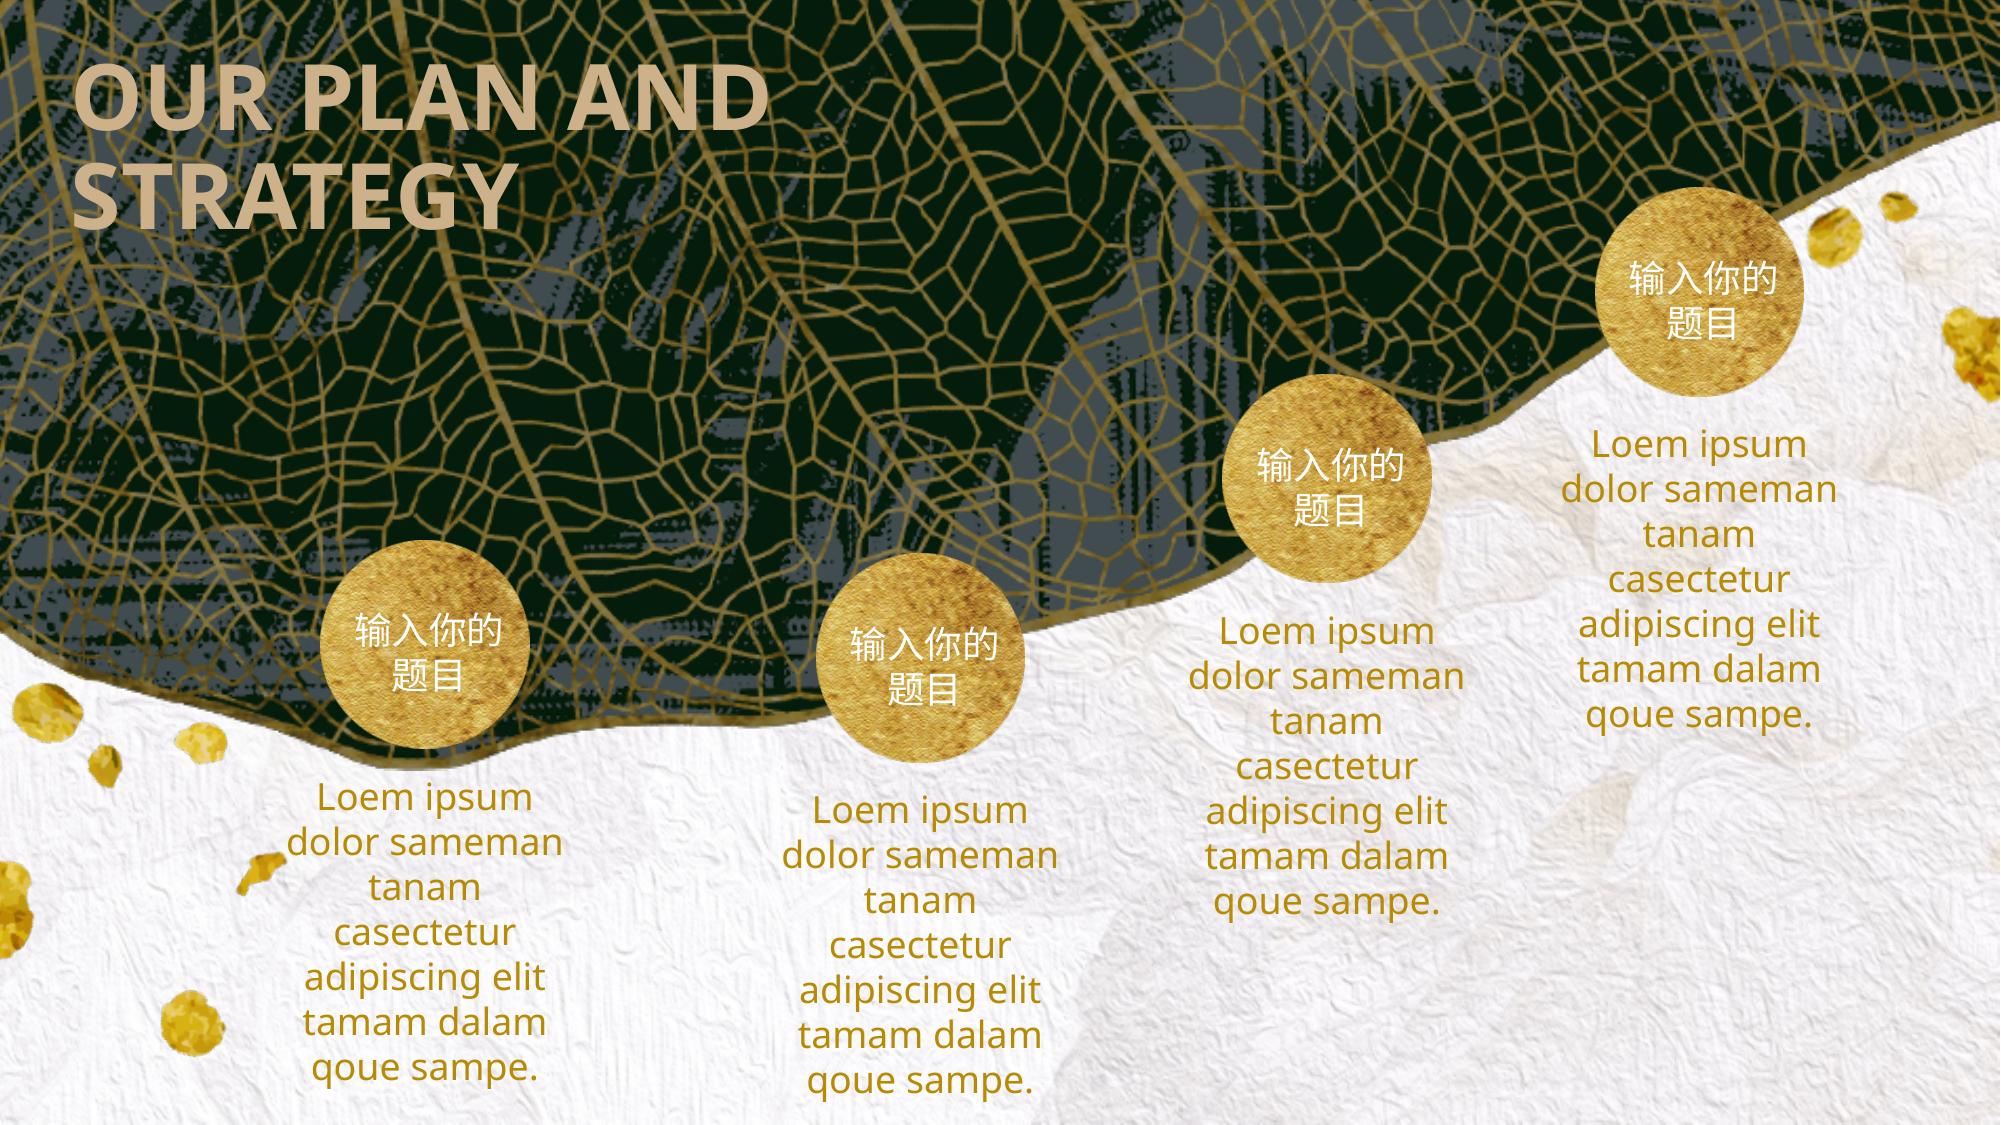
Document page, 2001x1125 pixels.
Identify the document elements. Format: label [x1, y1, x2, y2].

picture [0, 0, 2000, 1125]
text_box [764, 553, 1077, 1067]
text_box [1543, 187, 1856, 701]
text_box [269, 540, 581, 1054]
text_box [1170, 374, 1483, 888]
